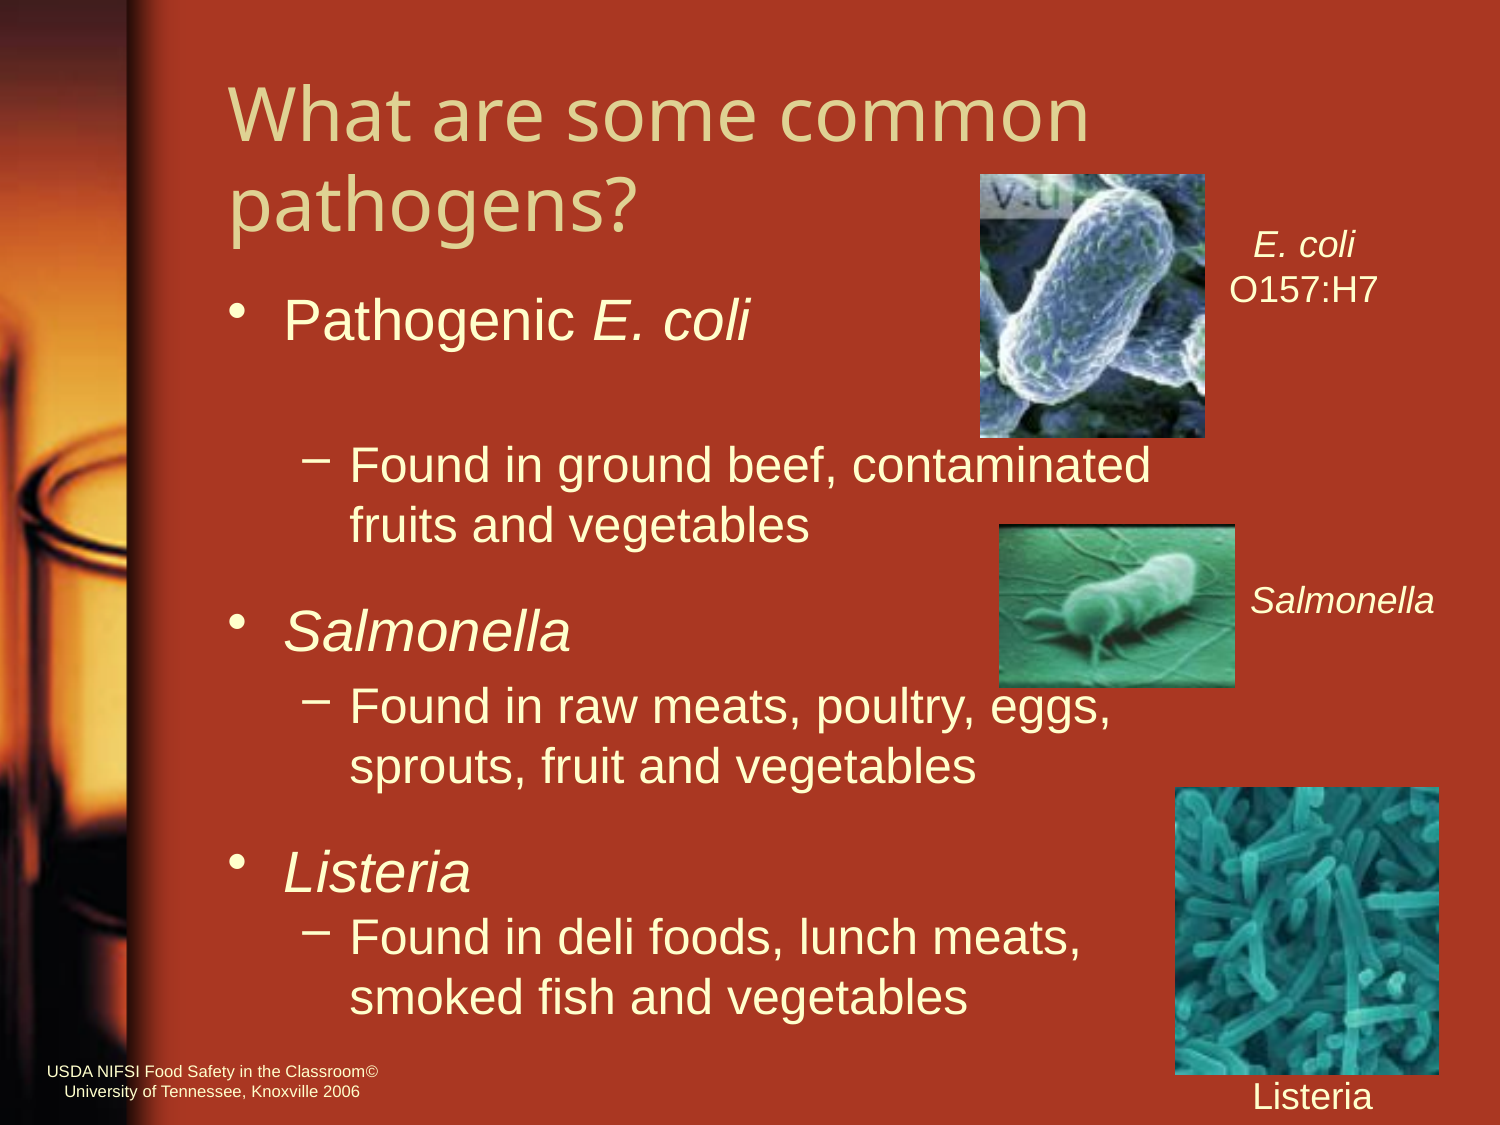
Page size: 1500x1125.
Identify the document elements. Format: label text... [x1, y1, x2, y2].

list Pathogenic E. coli Found in ground beef, contaminated fruits and vegetables Salmonella Found in raw meats, poultry, eggs, sprouts, fruit and vegetables Listeria Found in deli foods, lunch meats, smoked fish and vegetables [212, 274, 1263, 1076]
text_box Salmonella [1238, 568, 1461, 629]
text_box USDA NIFSI Food Safety in the Classroom© University of Tennessee, Knoxville 2006 [0, 1037, 500, 1125]
title What are some common pathogens? [212, 74, 1388, 238]
text_box Listeria [1175, 1064, 1450, 1125]
text_box E. coli O157:H7 [1209, 212, 1411, 318]
picture [0, 0, 1500, 1125]
picture [999, 524, 1235, 688]
